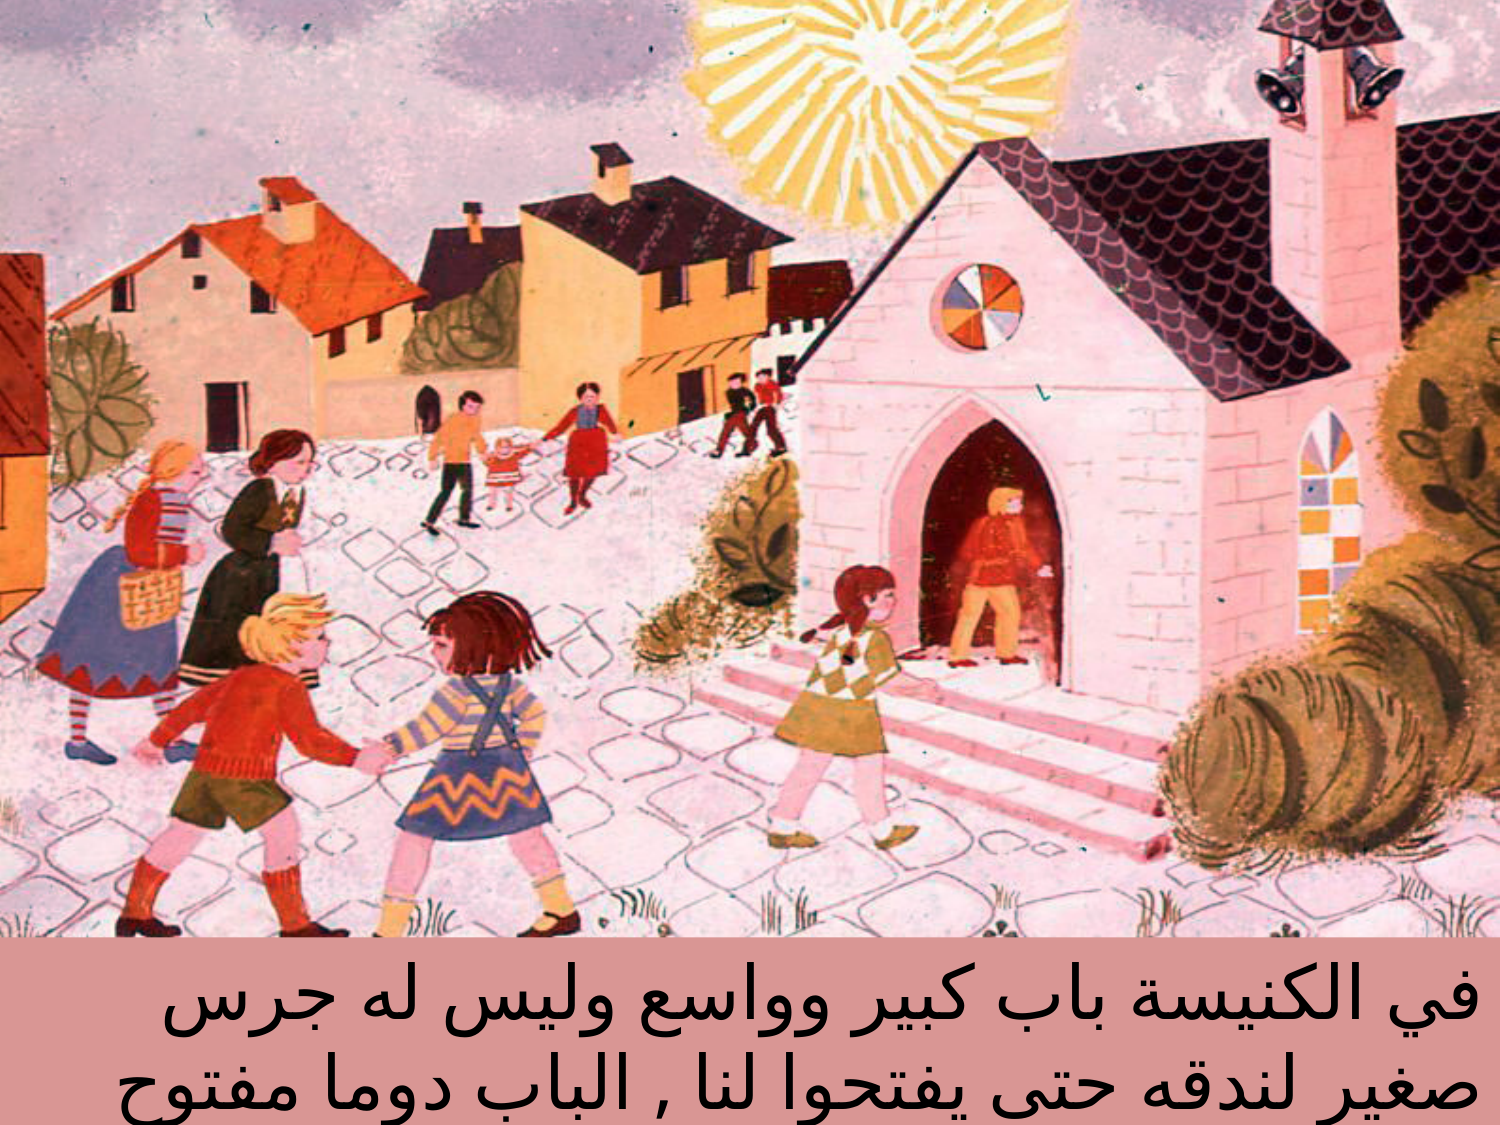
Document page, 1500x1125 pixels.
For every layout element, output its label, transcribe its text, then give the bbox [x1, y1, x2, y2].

picture [0, 0, 1500, 938]
text_box في الكنيسة باب كبير وواسع وليس له جرس صغير لندقه حتى يفتحوا لنا , الباب دوما مفتوح [0, 946, 1500, 1125]
